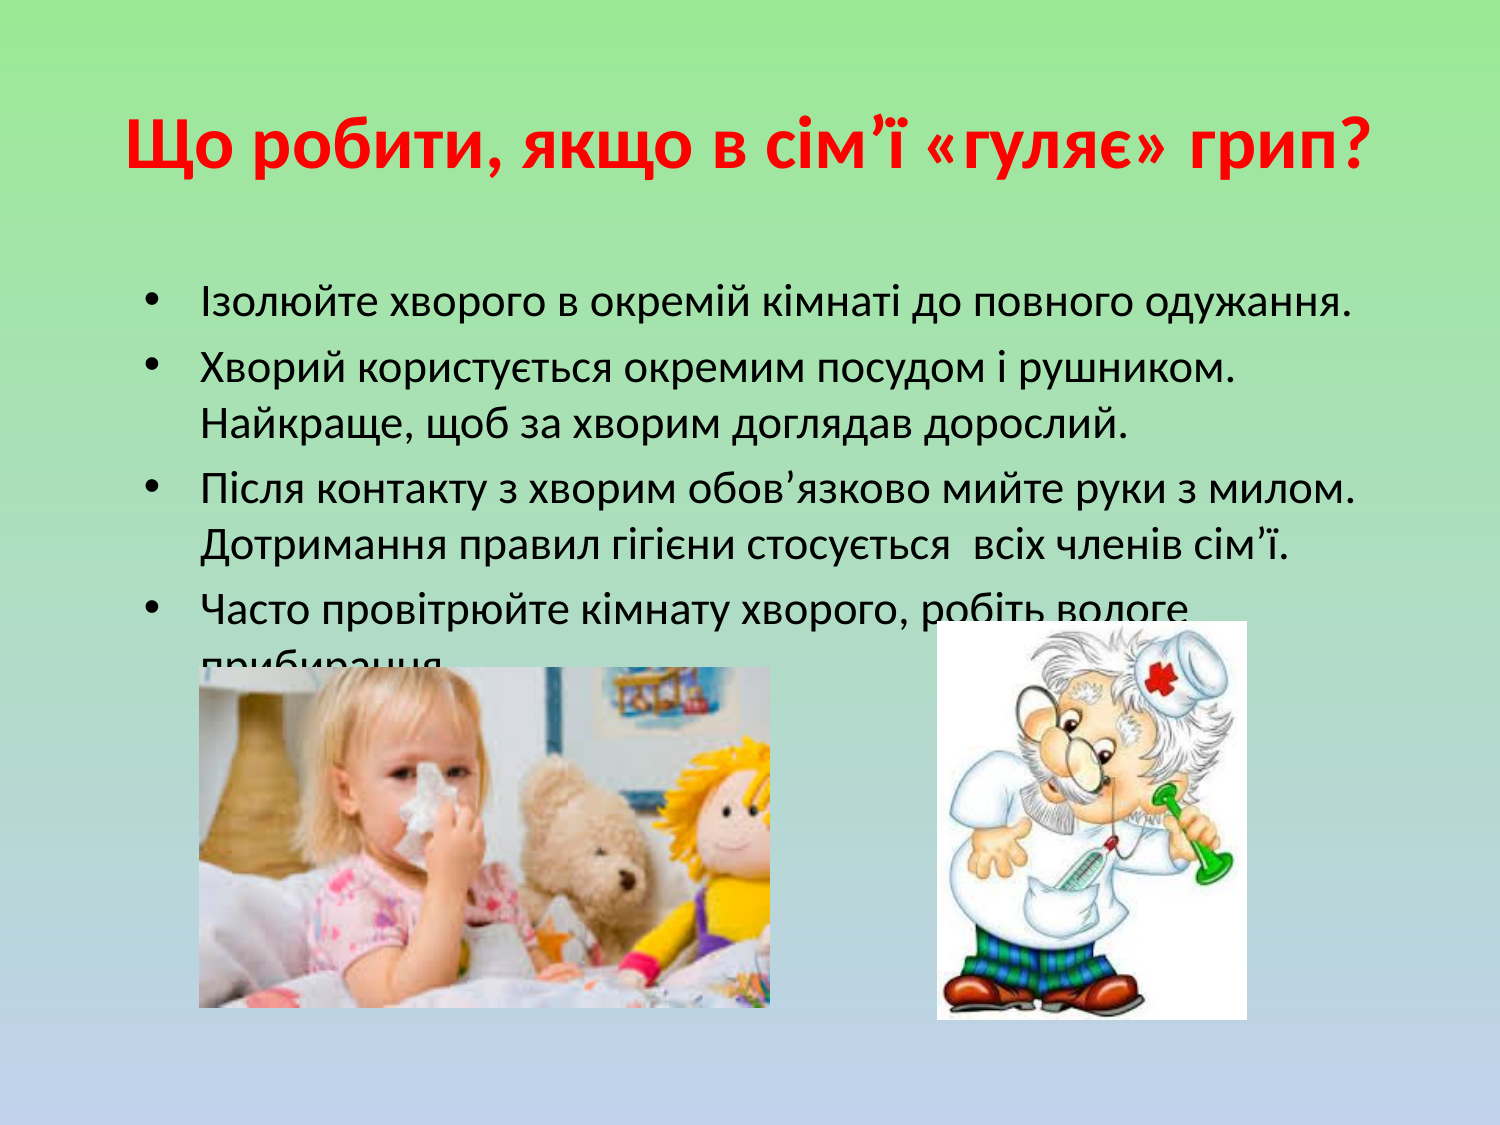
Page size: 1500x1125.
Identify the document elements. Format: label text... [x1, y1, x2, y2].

picture [937, 620, 1248, 1020]
picture [198, 667, 770, 1009]
list Ізолюйте хворого в окремій кімнаті до повного одужання. Хворий користується окремим посудом і рушником. Найкраще, щоб за хворим доглядав дорослий. Після контакту з хворим обов’язково мийте руки з милом. Дотримання правил гігієни стосується всіх членів сім’ї. Часто провітрюйте кімнату хворого, робіть вологе прибирання. [128, 262, 1425, 704]
title Що робити, якщо в сім’ї «гуляє» грип? [75, 45, 1425, 233]
